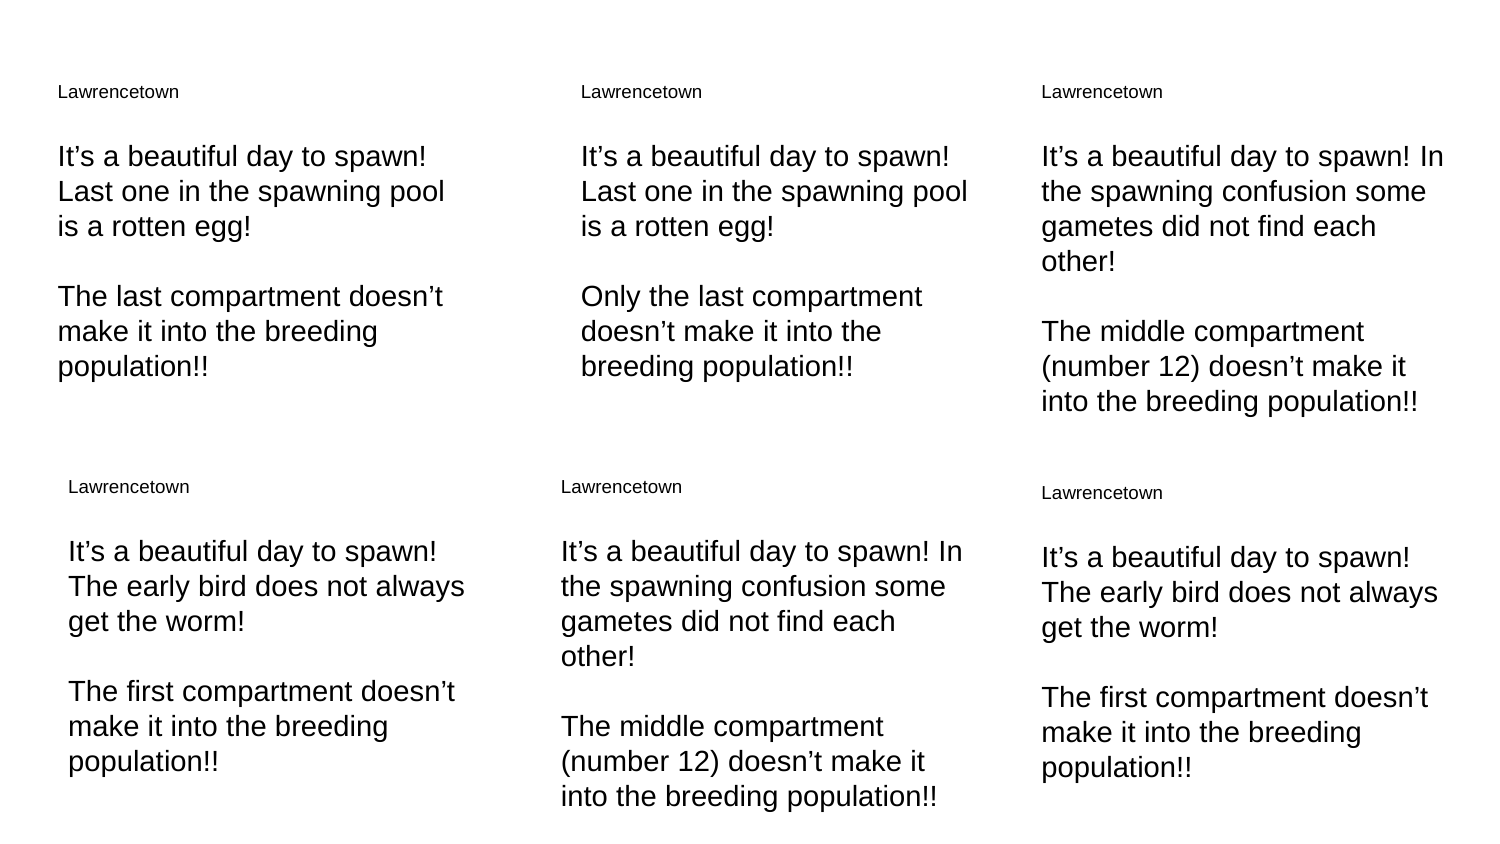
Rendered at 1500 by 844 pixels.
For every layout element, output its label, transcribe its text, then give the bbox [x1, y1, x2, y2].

text_box Lawrencetown It’s a beautiful day to spawn! In the spawning confusion some gametes did not find each other! The middle compartment (number 12) doesn’t make it into the breeding population!! [545, 460, 988, 698]
text_box Lawrencetown It’s a beautiful day to spawn! The early bird does not always get the worm! The first compartment doesn’t make it into the breeding population!! [53, 460, 496, 698]
text_box Lawrencetown It’s a beautiful day to spawn! The early bird does not always get the worm! The first compartment doesn’t make it into the breeding population!! [1026, 465, 1469, 704]
text_box Lawrencetown It’s a beautiful day to spawn! Last one in the spawning pool is a rotten egg! Only the last compartment doesn’t make it into the breeding population!! [565, 65, 1008, 303]
text_box Lawrencetown It’s a beautiful day to spawn! Last one in the spawning pool is a rotten egg! The last compartment doesn’t make it into the breeding population!! [42, 65, 485, 303]
text_box Lawrencetown It’s a beautiful day to spawn! In the spawning confusion some gametes did not find each other! The middle compartment (number 12) doesn’t make it into the breeding population!! [1026, 65, 1469, 303]
